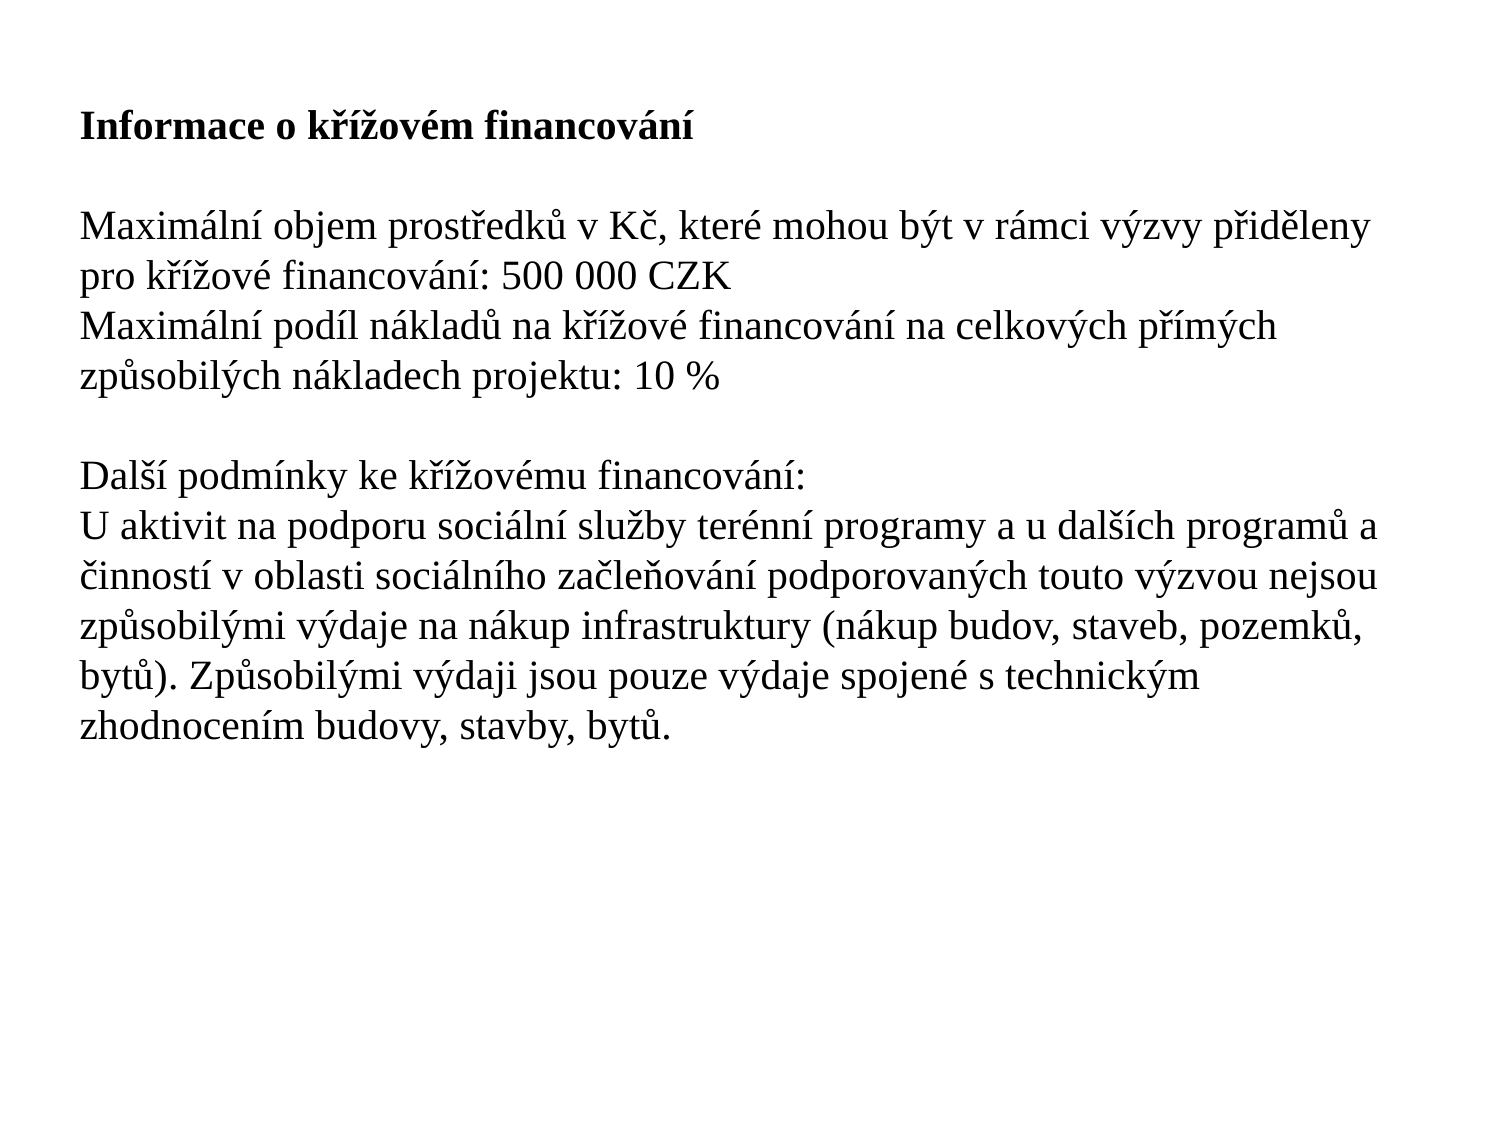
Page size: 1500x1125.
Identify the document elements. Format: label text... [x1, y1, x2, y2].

text_box Informace o křížovém financování Maximální objem prostředků v Kč, které mohou být v rámci výzvy přiděleny pro křížové financování: 500 000 CZK Maximální podíl nákladů na křížové financování na celkových přímých způsobilých nákladech projektu: 10 % Další podmínky ke křížovému financování: U aktivit na podporu sociální služby terénní programy a u dalších programů a činností v oblasti sociálního začleňování podporovaných touto výzvou nejsou způsobilými výdaje na nákup infrastruktury (nákup budov, staveb, pozemků, bytů). Způsobilými výdaji jsou pouze výdaje spojené s technickým zhodnocením budovy, stavby, bytů. [64, 90, 1412, 755]
